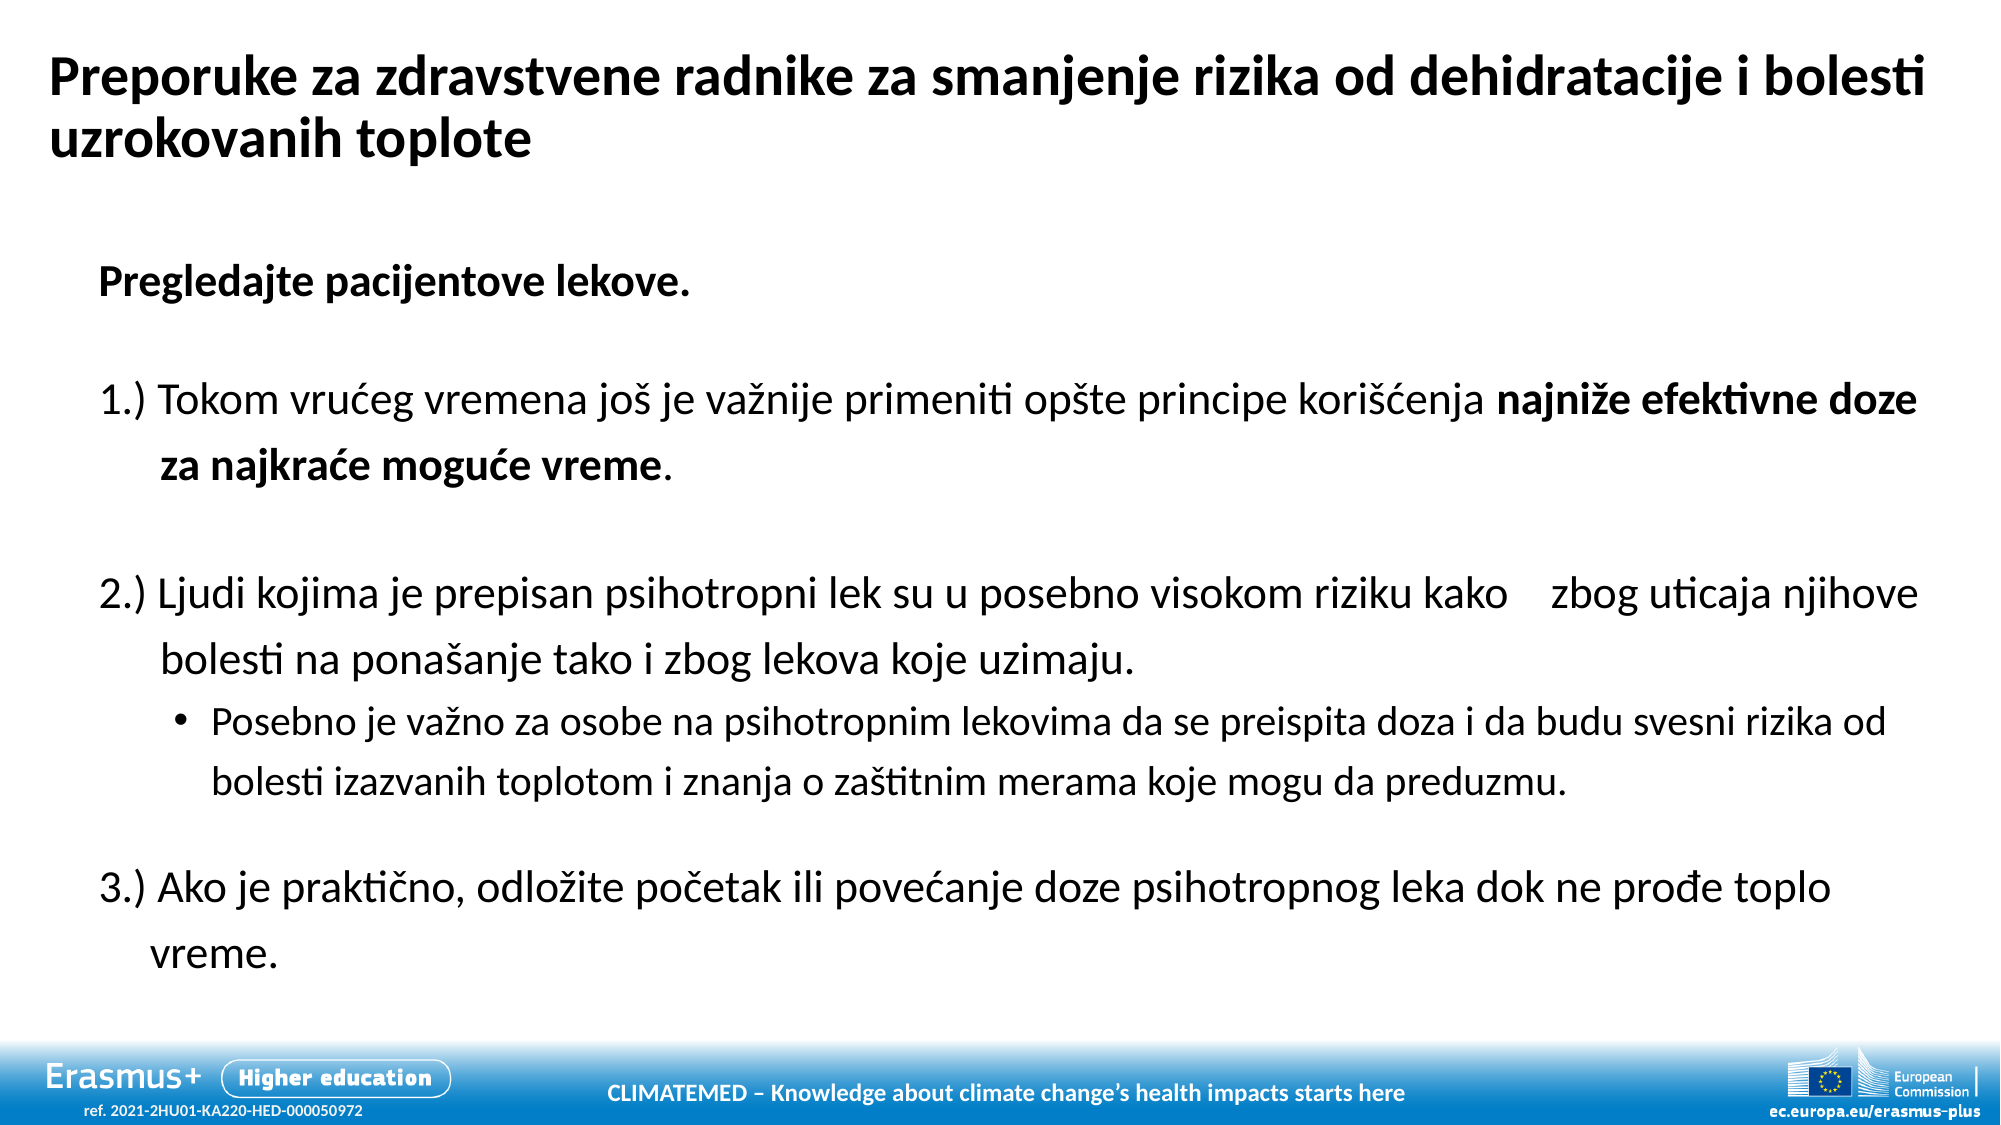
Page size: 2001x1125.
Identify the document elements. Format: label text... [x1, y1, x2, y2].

picture [0, 899, 2000, 1125]
list Pregledajte pacijentove lekove. 1.) Tokom vrućeg vremena još je važnije primeniti opšte principe korišćenja najniže efektivne doze za najkraće moguće vreme. 2.) Ljudi kojima je prepisan psihotropni lek su u posebno visokom riziku kako zbog uticaja njihove bolesti na ponašanje tako i zbog lekova koje uzimaju. Posebno je važno za osobe na psihotropnim lekovima da se preispita doza i da budu svesni rizika od bolesti izazvanih toplotom i znanja o zaštitnim merama koje mogu da preduzmu. 3.) Ako je praktično, odložite početak ili povećanje doze psihotropnog leka dok ne prođe toplo vreme. [83, 232, 1950, 1028]
title Preporuke za zdravstvene radnike za smanjenje rizika od dehidratacije i bolesti uzrokovanih toplote [34, 36, 1987, 179]
